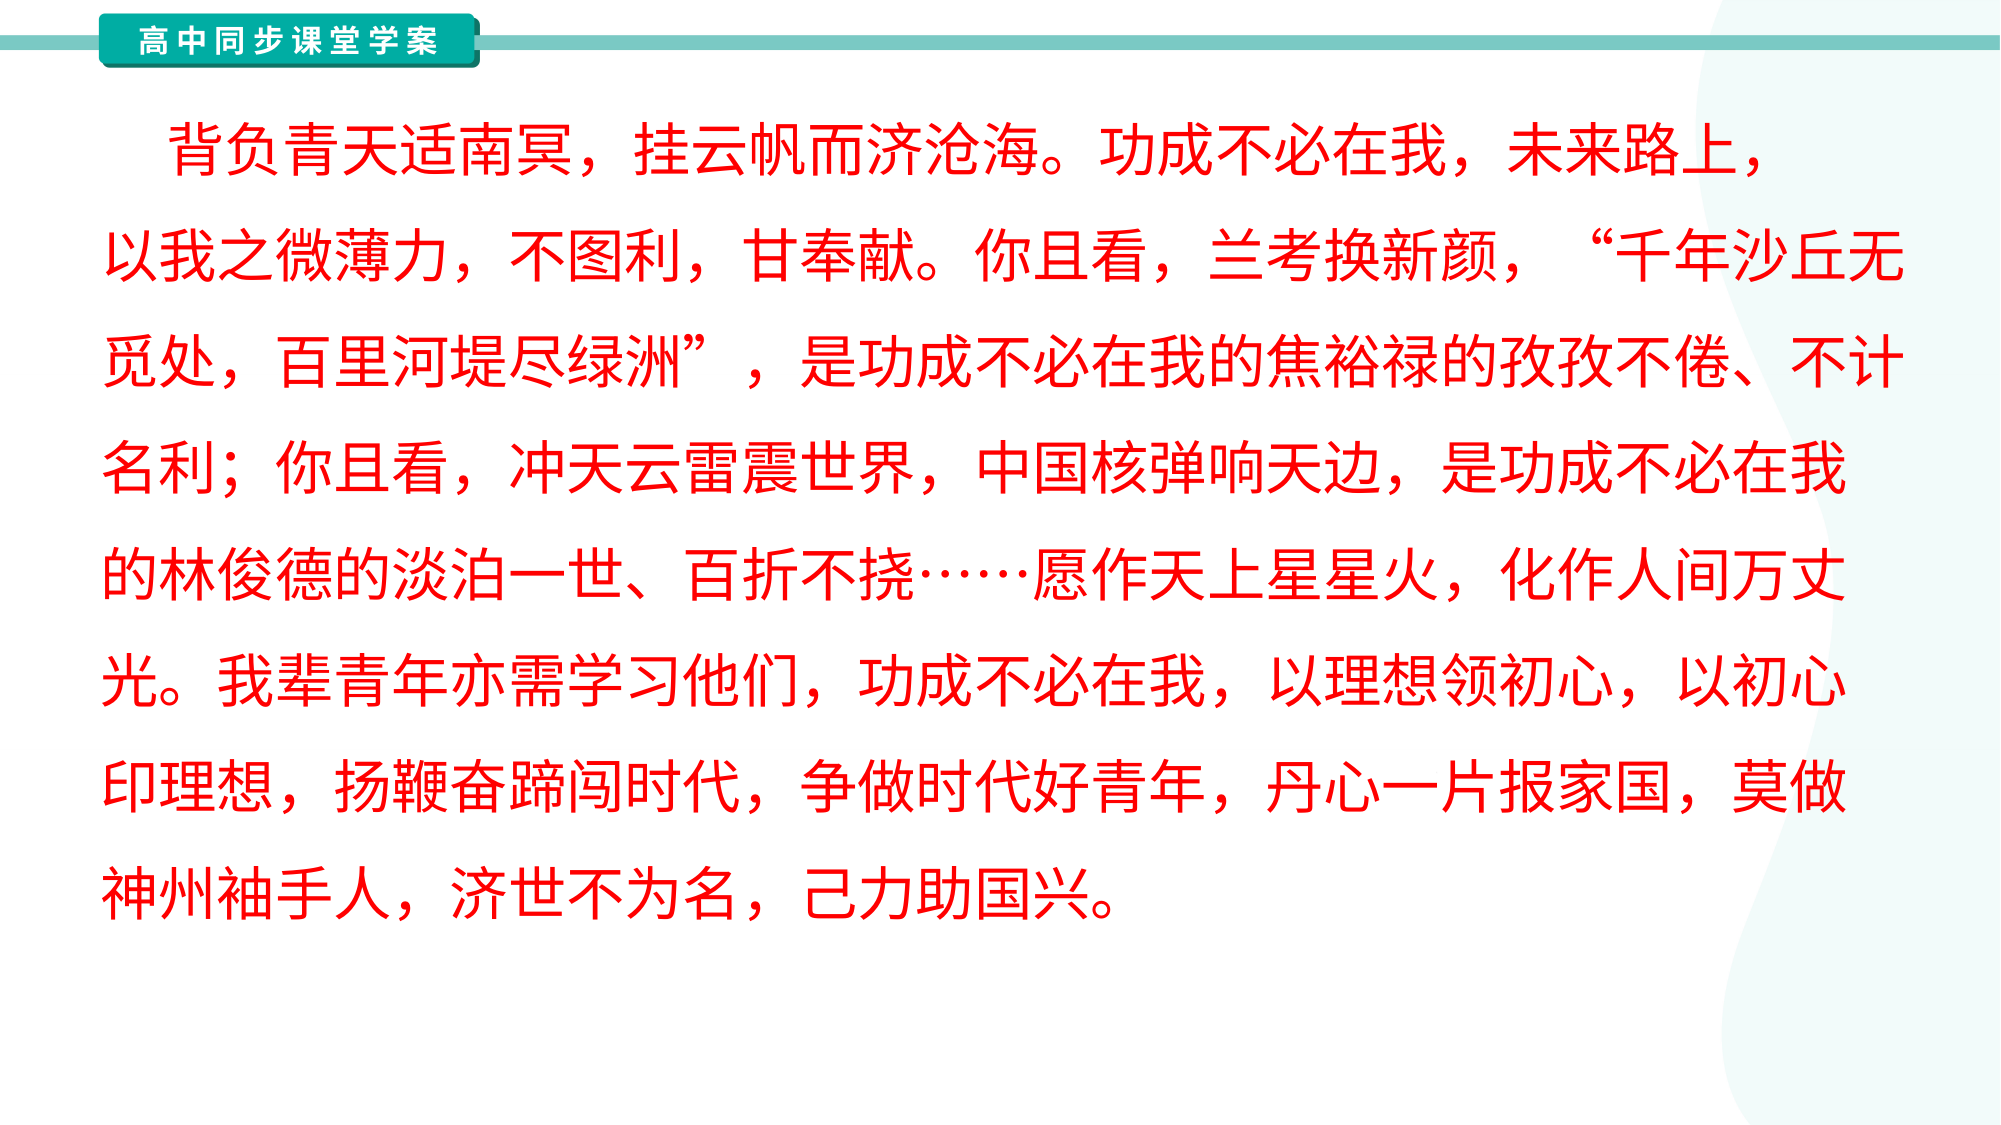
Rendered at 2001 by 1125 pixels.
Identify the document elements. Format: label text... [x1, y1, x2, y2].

text_box 背负青天适南冥，挂云帆而济沧海。功成不必在我，未来路上， 以我之微薄力，不图利，甘奉献。你且看，兰考换新颜，“千年沙丘无 觅处，百里河堤尽绿洲”，是功成不必在我的焦裕禄的孜孜不倦、不计 名利；你且看，冲天云雷震世界，中国核弹响天边，是功成不必在我 的林俊德的淡泊一世、百折不挠……愿作天上星星火，化作人间万丈 光。我辈青年亦需学习他们，功成不必在我，以理想领初心，以初心 印理想，扬鞭奋蹄闯时代，争做时代好青年，丹心一片报家国，莫做 神州袖手人，济世不为名，己力助国兴。 [100, 76, 1899, 927]
picture [0, 0, 2000, 1125]
